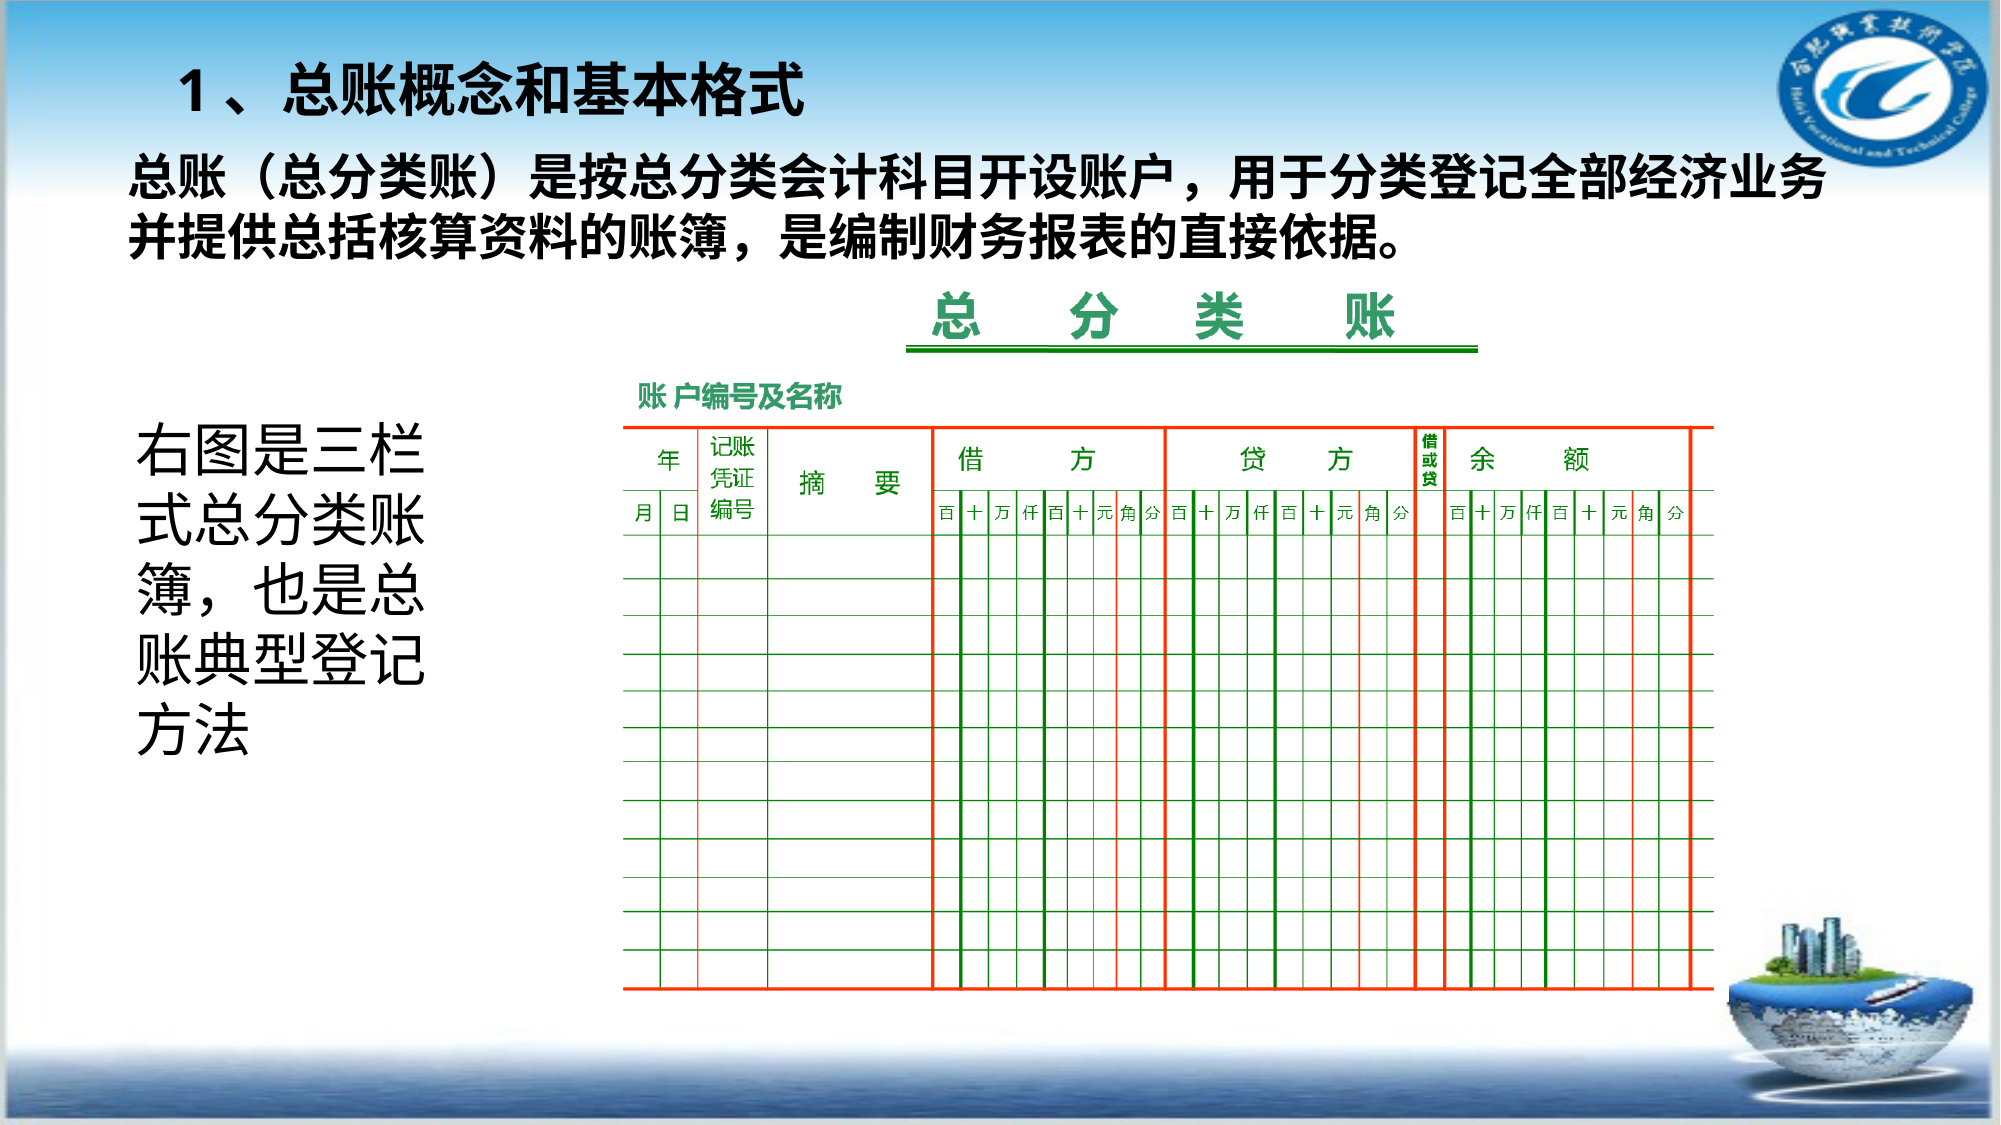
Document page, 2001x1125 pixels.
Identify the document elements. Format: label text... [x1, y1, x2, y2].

text_box 右图是三栏式总分类账簿，也是总账典型登记方法 [120, 405, 447, 771]
text_box 总账（总分类账）是按总分类会计科目开设账户，用于分类登记全部经济业务并提供总括核算资料的账簿，是编制财务报表的直接依据。 [113, 138, 1885, 274]
text_box [312, 274, 1750, 1066]
text_box 1、总账概念和基本格式 [161, 45, 821, 130]
text_box [312, 78, 1750, 138]
picture [0, 0, 2001, 1125]
